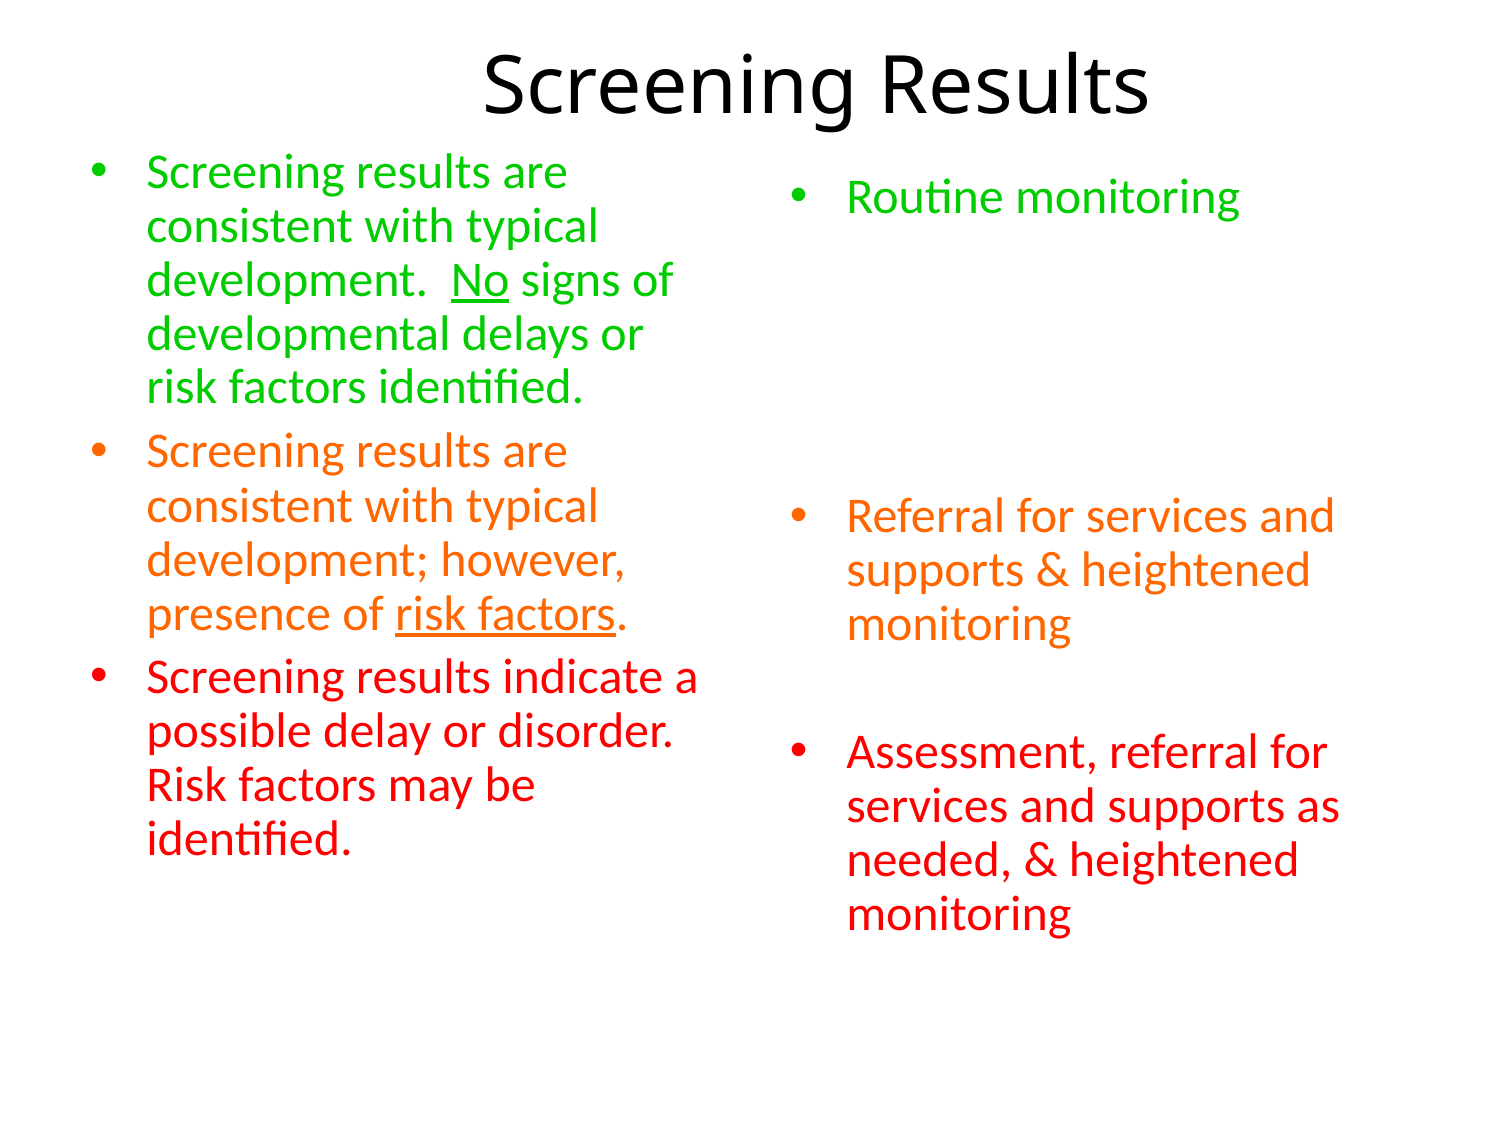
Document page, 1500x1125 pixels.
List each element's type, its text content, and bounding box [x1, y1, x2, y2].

title Screening Results [375, 24, 1260, 138]
list Screening results are consistent with typical development. No signs of developmental delays or risk factors identified. Screening results are consistent with typical development; however, presence of risk factors. Screening results indicate a possible delay or disorder. Risk factors may be identified. [75, 137, 738, 1038]
list Routine monitoring Referral for services and supports & heightened monitoring Assessment, referral for services and supports as needed, & heightened monitoring [774, 162, 1375, 1075]
